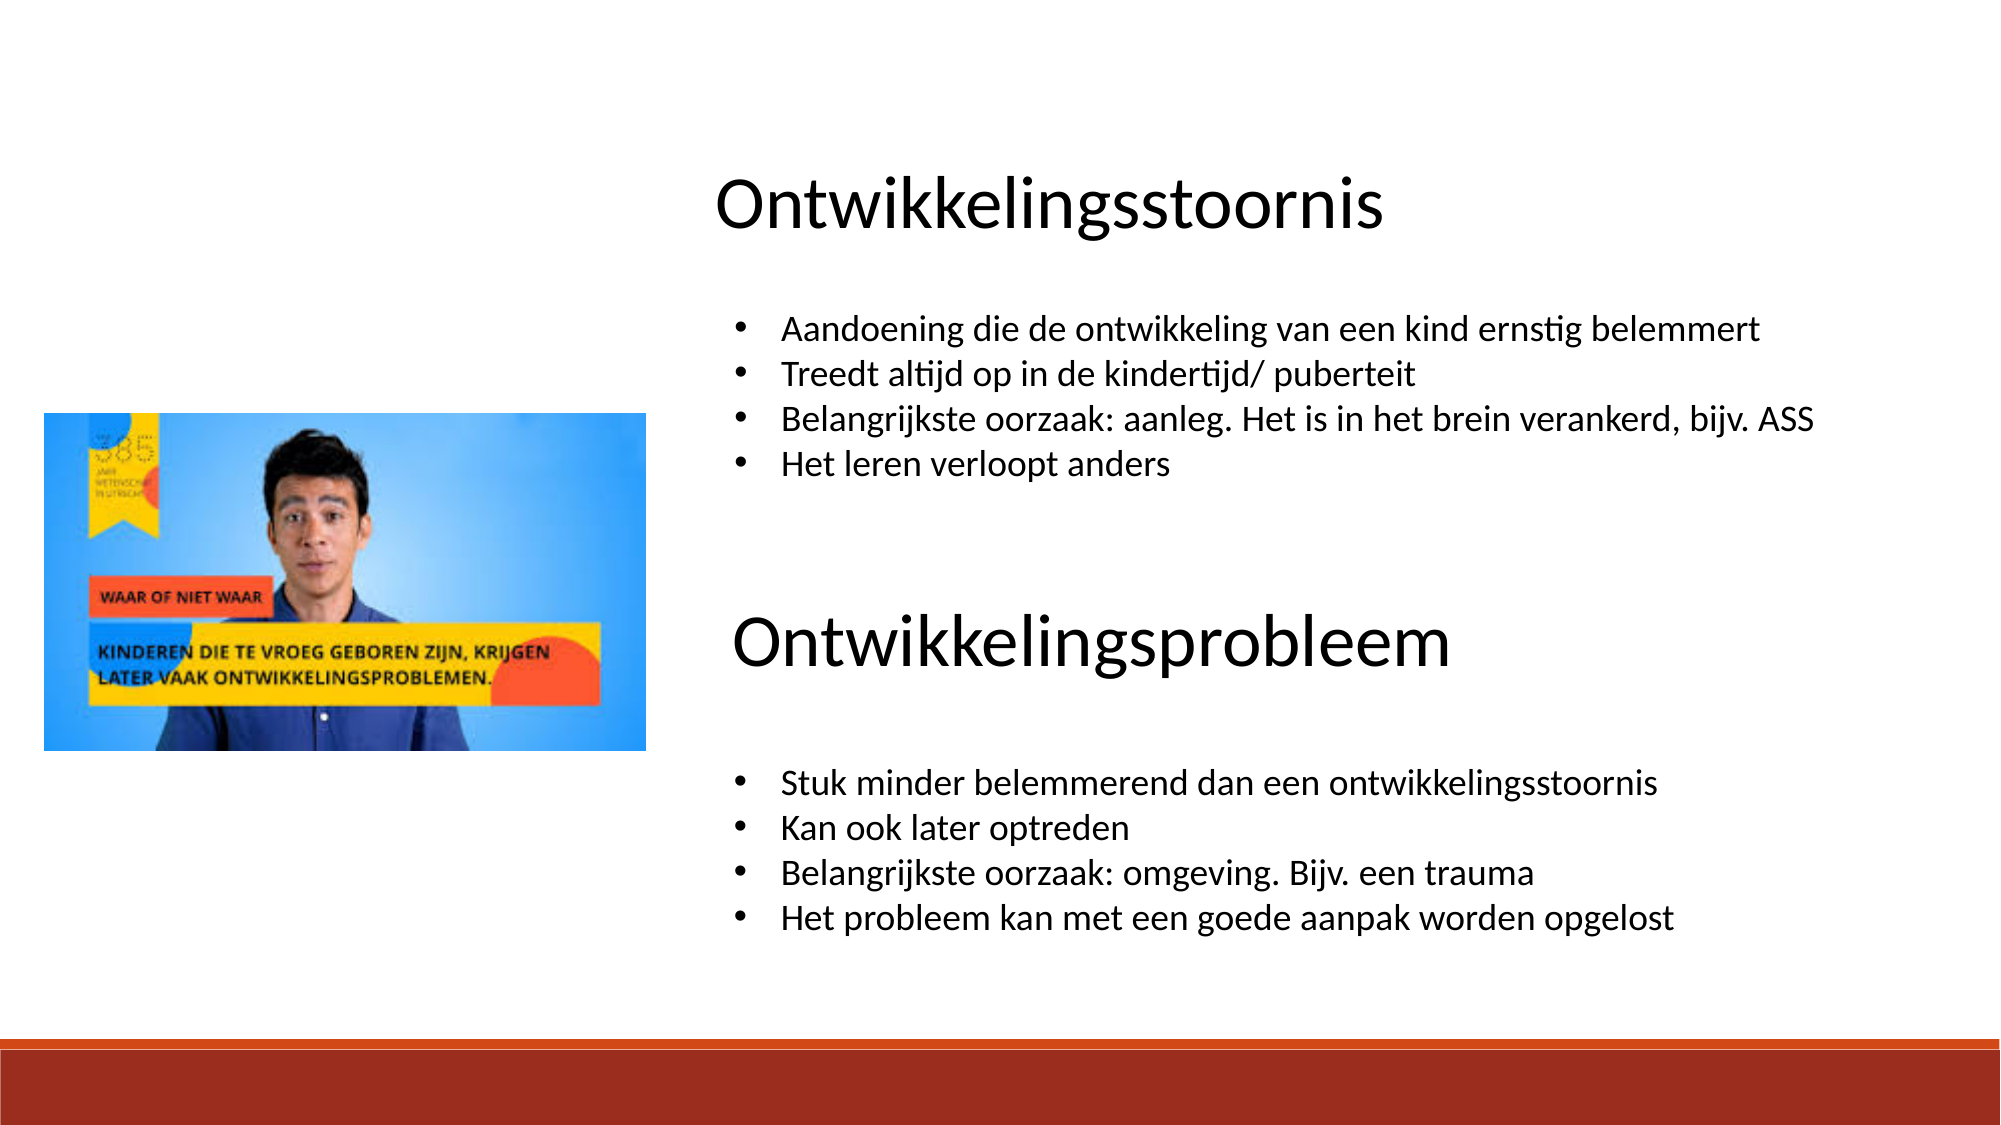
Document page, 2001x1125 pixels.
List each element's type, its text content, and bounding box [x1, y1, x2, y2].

text_box Aandoening die de ontwikkeling van een kind ernstig belemmert Treedt altijd op in de kindertijd/ puberteit Belangrijkste oorzaak: aanleg. Het is in het brein verankerd, bijv. ASS Het leren verloopt anders [719, 296, 1831, 492]
picture [43, 413, 646, 751]
text_box Ontwikkelingsstoornis [700, 145, 1401, 251]
text_box Stuk minder belemmerend dan een ontwikkelingsstoornis Kan ook later optreden Belangrijkste oorzaak: omgeving. Bijv. een trauma Het probleem kan met een goede aanpak worden opgelost [719, 750, 1691, 945]
text_box Ontwikkelingsprobleem [716, 583, 1469, 689]
